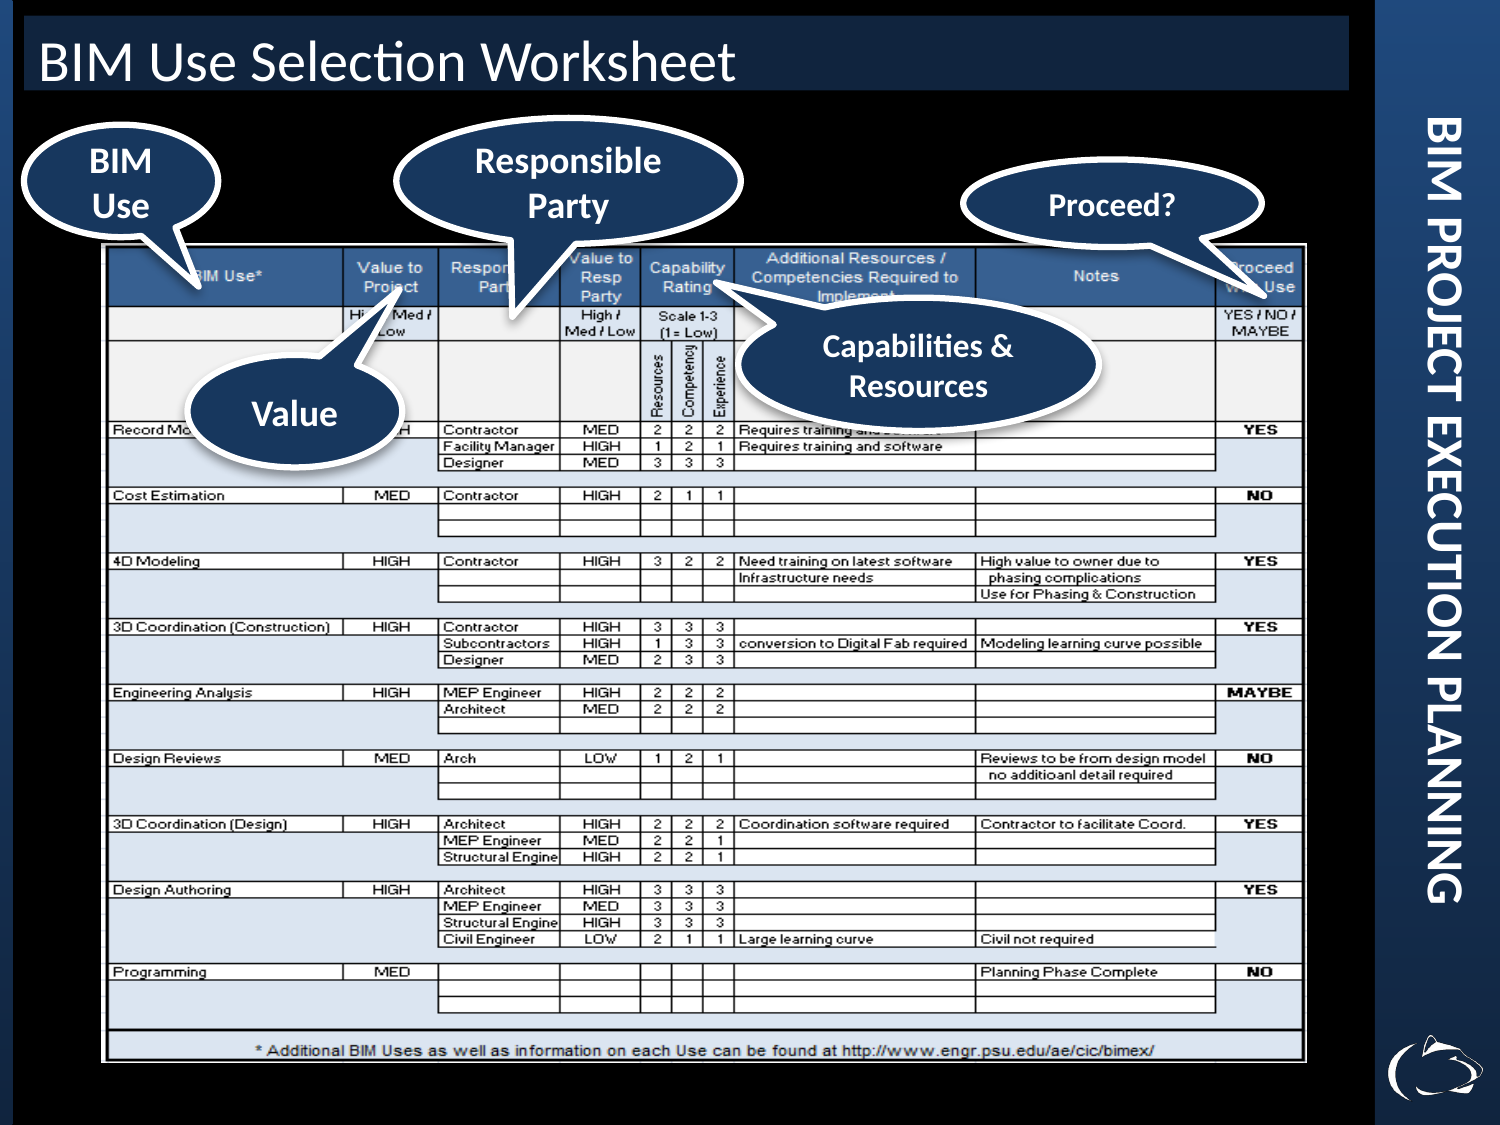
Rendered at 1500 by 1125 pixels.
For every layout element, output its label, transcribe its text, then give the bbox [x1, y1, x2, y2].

picture [1374, 1026, 1500, 1113]
text_box Proceed? [960, 156, 1265, 242]
text_box BIM Use Selection Worksheet [24, 15, 1349, 91]
text_box BIM Use [20, 121, 222, 242]
text_box Responsible Party [393, 114, 744, 242]
picture [101, 243, 1307, 1063]
